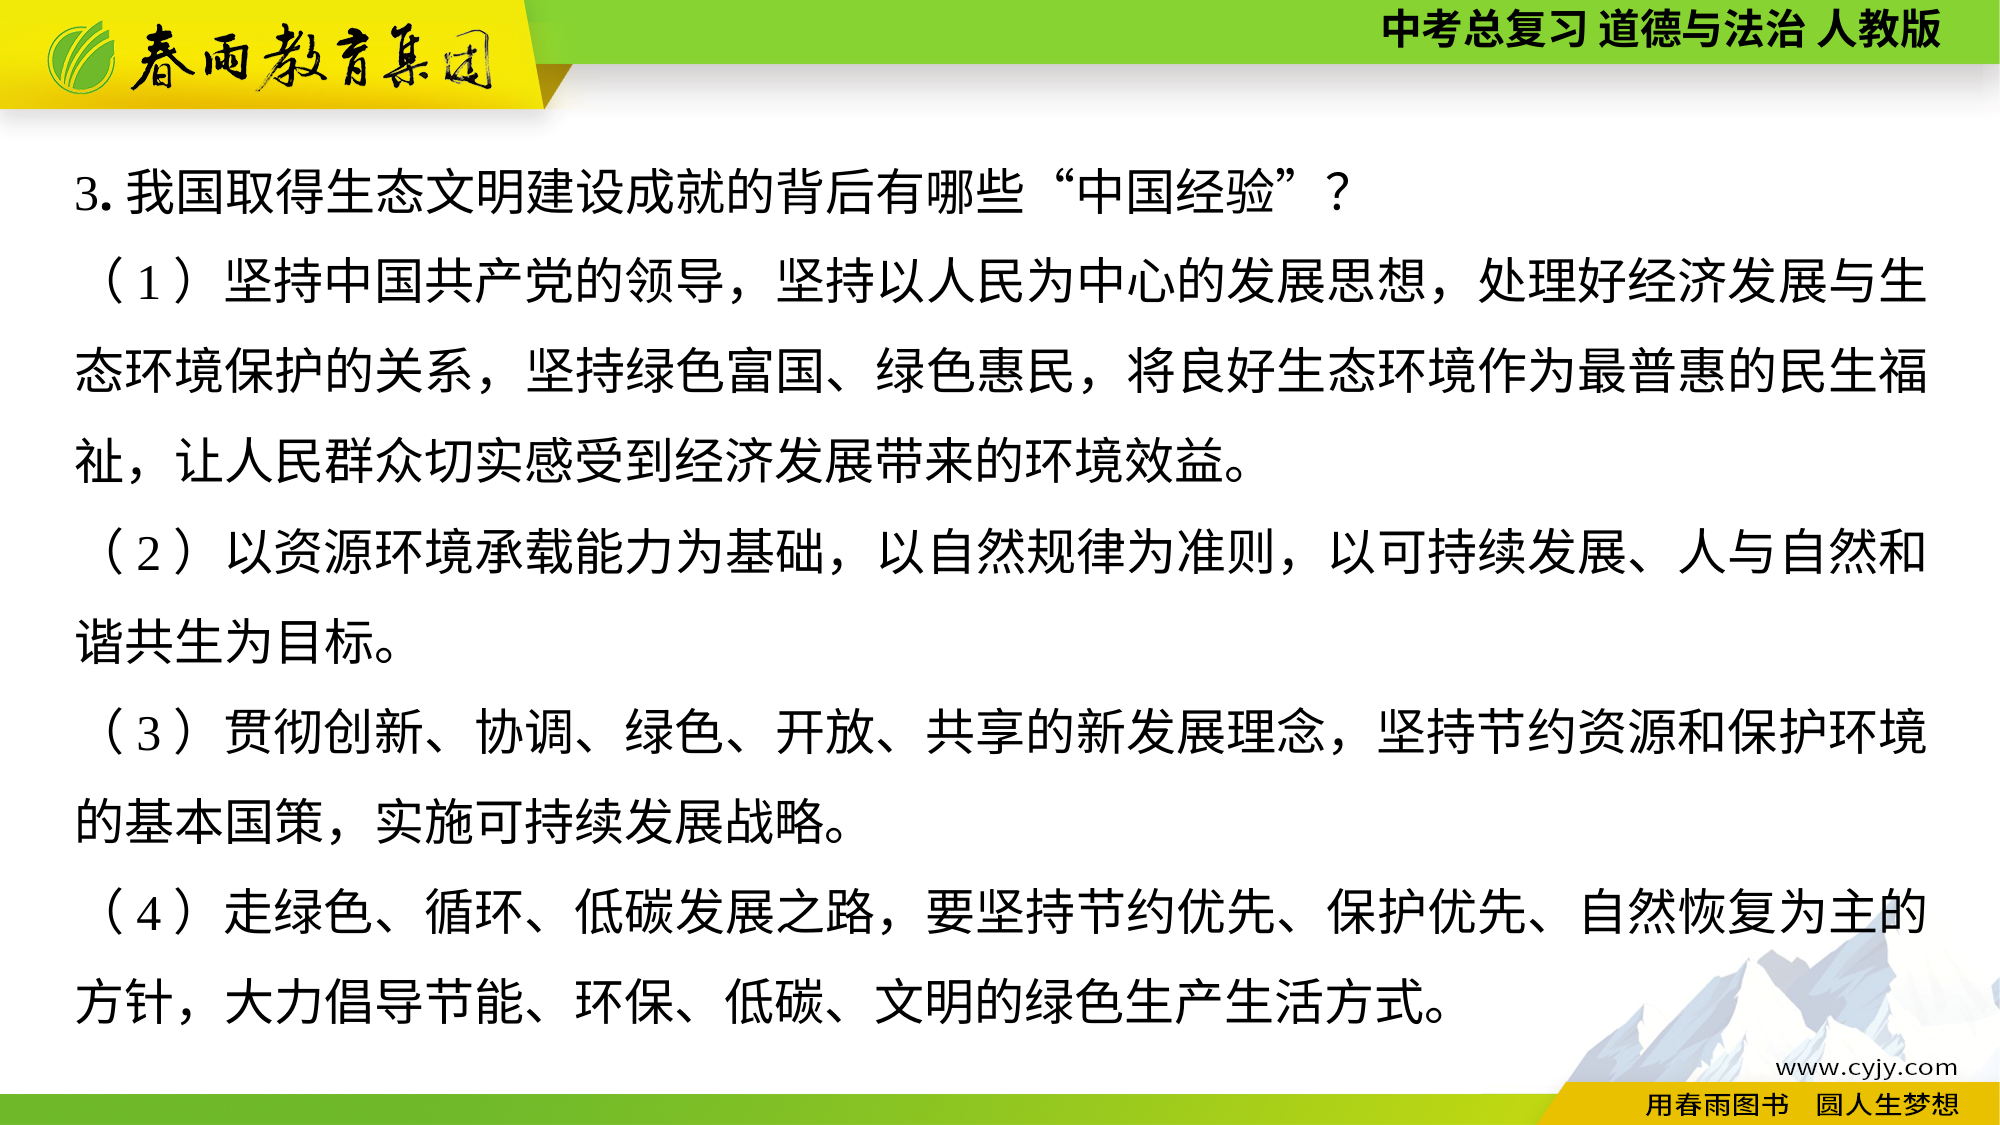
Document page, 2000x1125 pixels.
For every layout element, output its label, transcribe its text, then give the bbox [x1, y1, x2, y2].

list 3.我国取得生态文明建设成就的背后有哪些“中国经验”？ （1）坚持中国共产党的领导，坚持以人民为中心的发展思想，处理好经济发展与生态环境保护的关系，坚持绿色富国、绿色惠民，将良好生态环境作为最普惠的民生福祉，让人民群众切实感受到经济发展带来的环境效益。 （2）以资源环境承载能力为基础，以自然规律为准则，以可持续发展、人与自然和谐共生为目标。 （3）贯彻创新、协调、绿色、开放、共享的新发展理念，坚持节约资源和保护环境的基本国策，实施可持续发展战略。 （4）走绿色、循环、低碳发展之路，要坚持节约优先、保护优先、自然恢复为主的方针，大力倡导节能、环保、低碳、文明的绿色生产生活方式。 [59, 122, 1944, 1035]
picture [0, 0, 2000, 1125]
